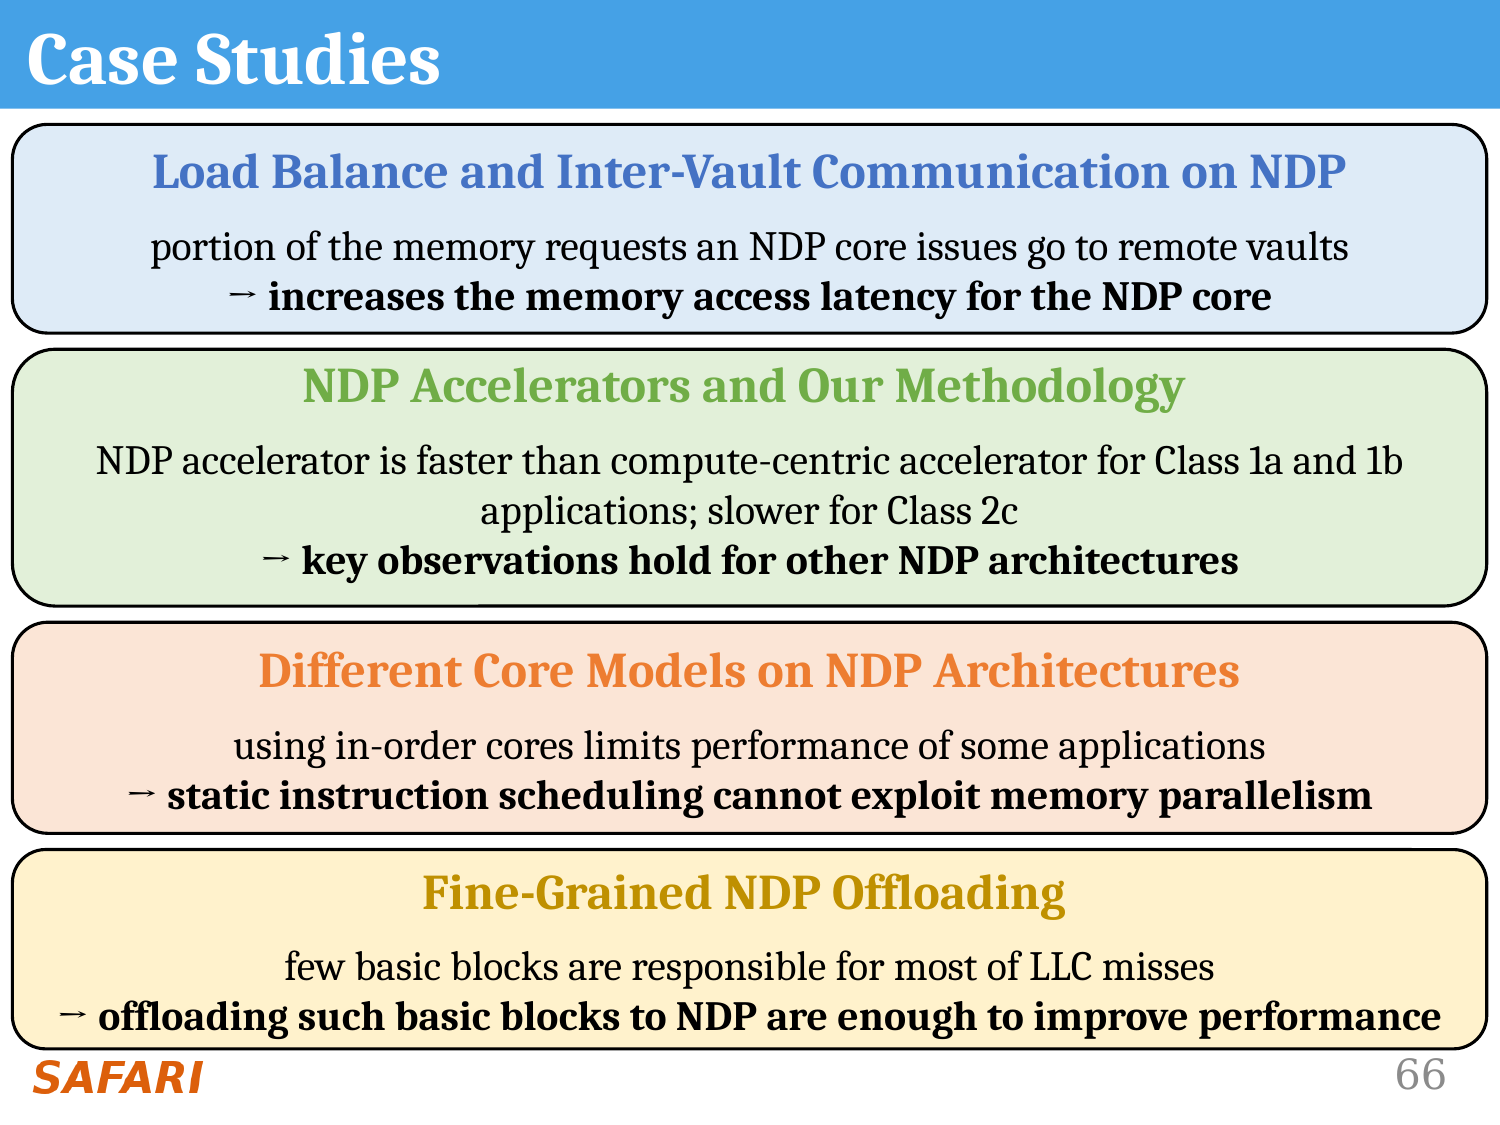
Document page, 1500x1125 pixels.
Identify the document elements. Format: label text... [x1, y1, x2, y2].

picture [31, 1051, 209, 1104]
text_box Different Core Models on NDP Architectures using in-order cores limits performance of some applications → static instruction scheduling cannot exploit memory parallelism [11, 621, 1488, 835]
text_box Load Balance and Inter-Vault Communication on NDP portion of the memory requests an NDP core issues go to remote vaults → increases the memory access latency for the NDP core [11, 123, 1488, 335]
text_box 66 [1299, 1042, 1463, 1103]
title Case Studies [12, 12, 1487, 134]
text_box Fine-Grained NDP Offloading few basic blocks are responsible for most of LLC misses → offloading such basic blocks to NDP are enough to improve performance [11, 848, 1488, 1050]
text_box NDP Accelerators and Our Methodology NDP accelerator is faster than compute-centric accelerator for Class 1a and 1b applications; slower for Class 2c → key observations hold for other NDP architectures [11, 348, 1488, 608]
